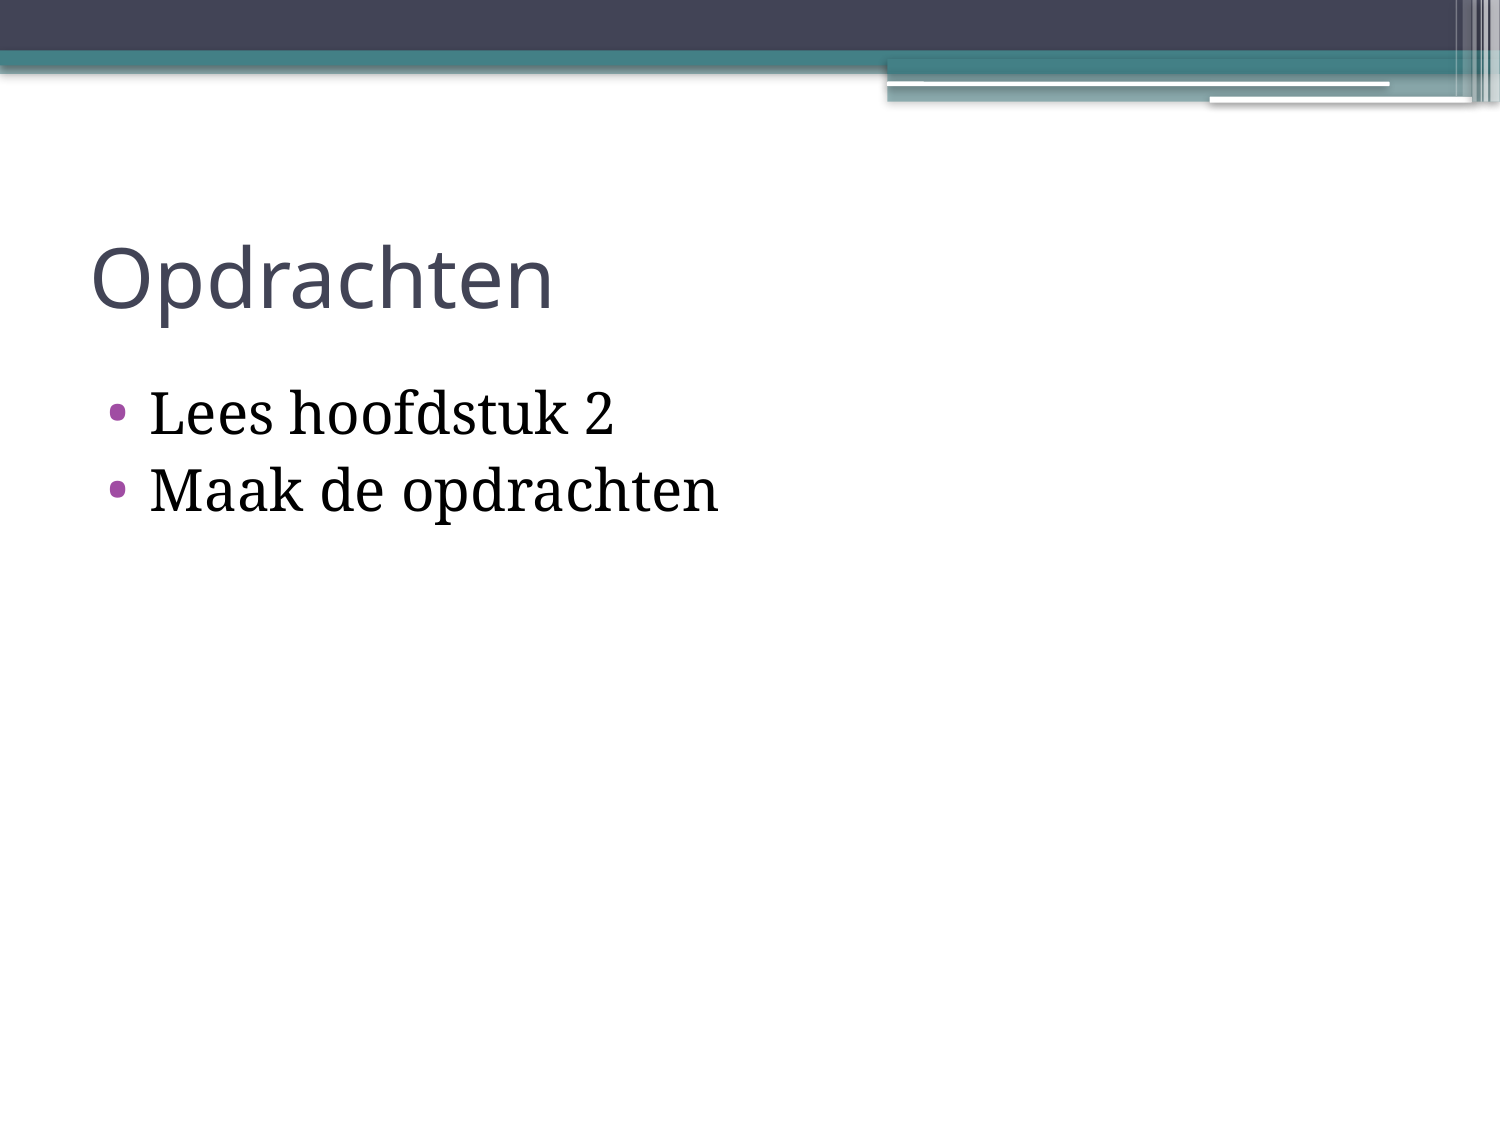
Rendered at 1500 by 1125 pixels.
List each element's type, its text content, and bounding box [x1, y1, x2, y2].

list Lees hoofdstuk 2 Maak de opdrachten [75, 368, 1425, 1079]
title Opdrachten [75, 187, 1425, 363]
